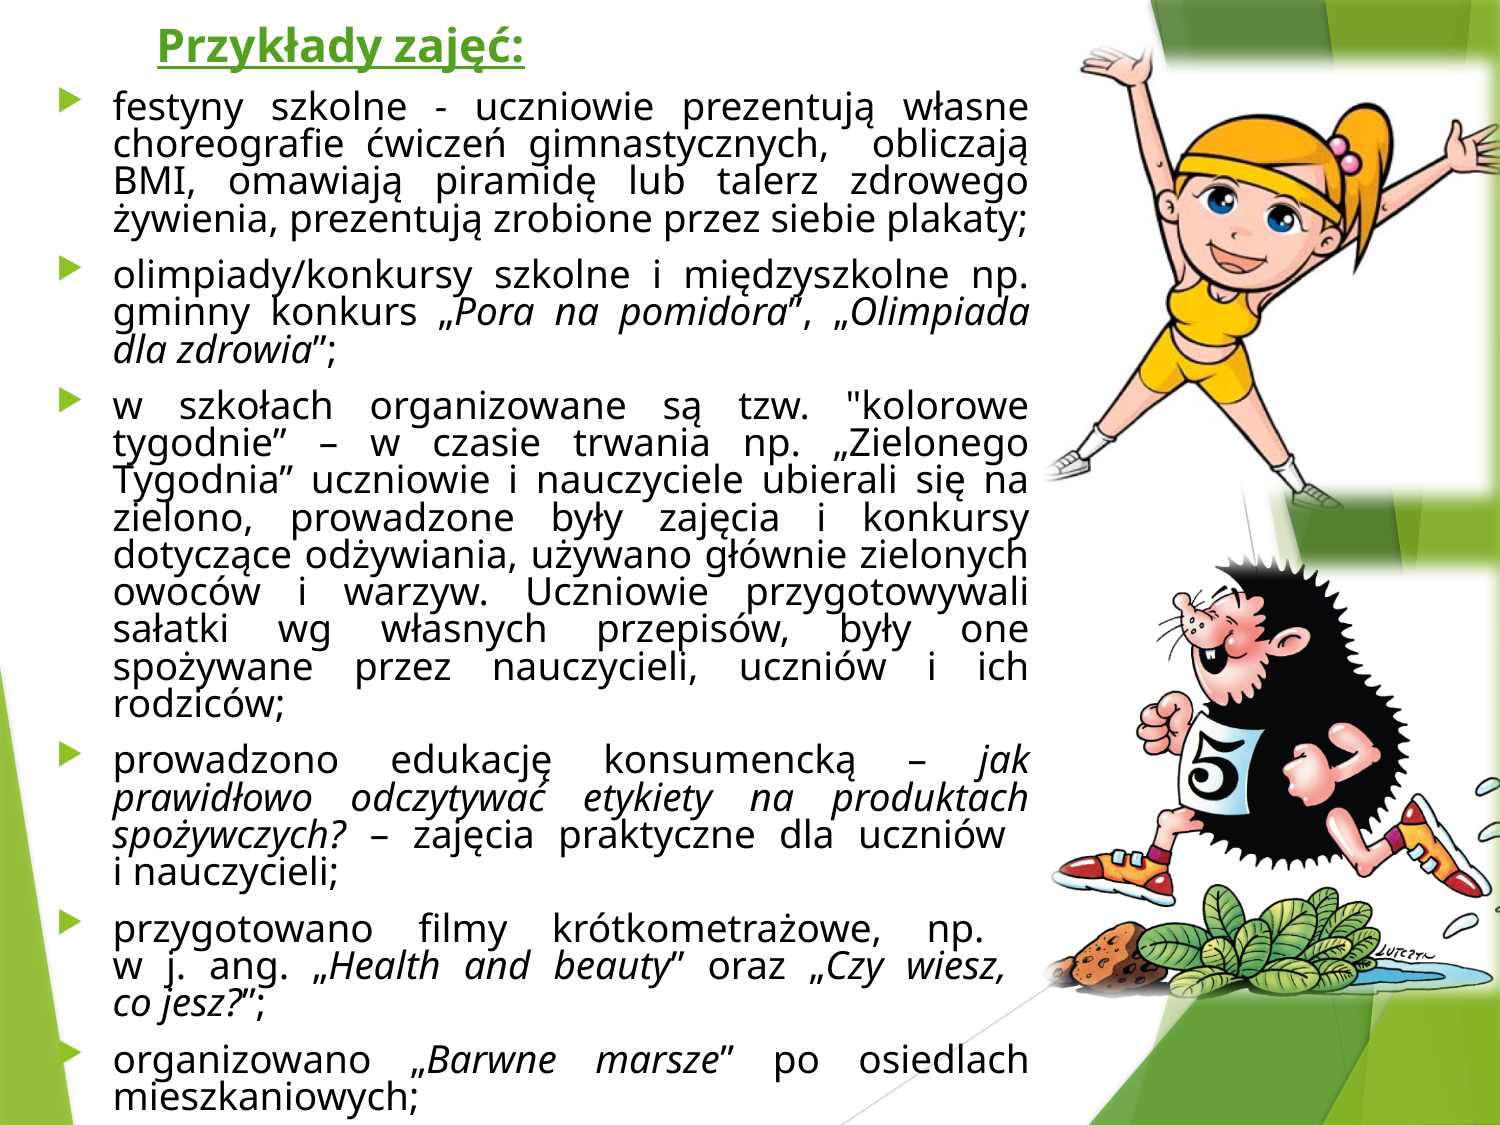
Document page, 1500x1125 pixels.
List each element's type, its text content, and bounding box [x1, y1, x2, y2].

picture [1039, 547, 1500, 1009]
picture [1039, 40, 1500, 515]
list Przykłady zajęć: festyny szkolne - uczniowie prezentują własne choreografie ćwiczeń gimnastycznych, obliczają BMI, omawiają piramidę lub talerz zdrowego żywienia, prezentują zrobione przez siebie plakaty; olimpiady/konkursy szkolne i międzyszkolne np. gminny konkurs „Pora na pomidora”, „Olimpiada dla zdrowia”; w szkołach organizowane są tzw. "kolorowe tygodnie” – w czasie trwania np. „Zielonego Tygodnia” uczniowie i nauczyciele ubierali się na zielono, prowadzone były zajęcia i konkursy dotyczące odżywiania, używano głównie zielonych owoców i warzyw. Uczniowie przygotowywali sałatki wg własnych przepisów, były one spożywane przez nauczycieli, uczniów i ich rodziców; prowadzono edukację konsumencką – jak prawidłowo odczytywać etykiety na produktach spożywczych? – zajęcia praktyczne dla uczniów i nauczycieli; przygotowano filmy krótkometrażowe, np. w j. ang. „Health and beauty” oraz „Czy wiesz, co jesz?”; organizowano „Barwne marsze” po osiedlach mieszkaniowych; [41, 19, 1046, 1125]
